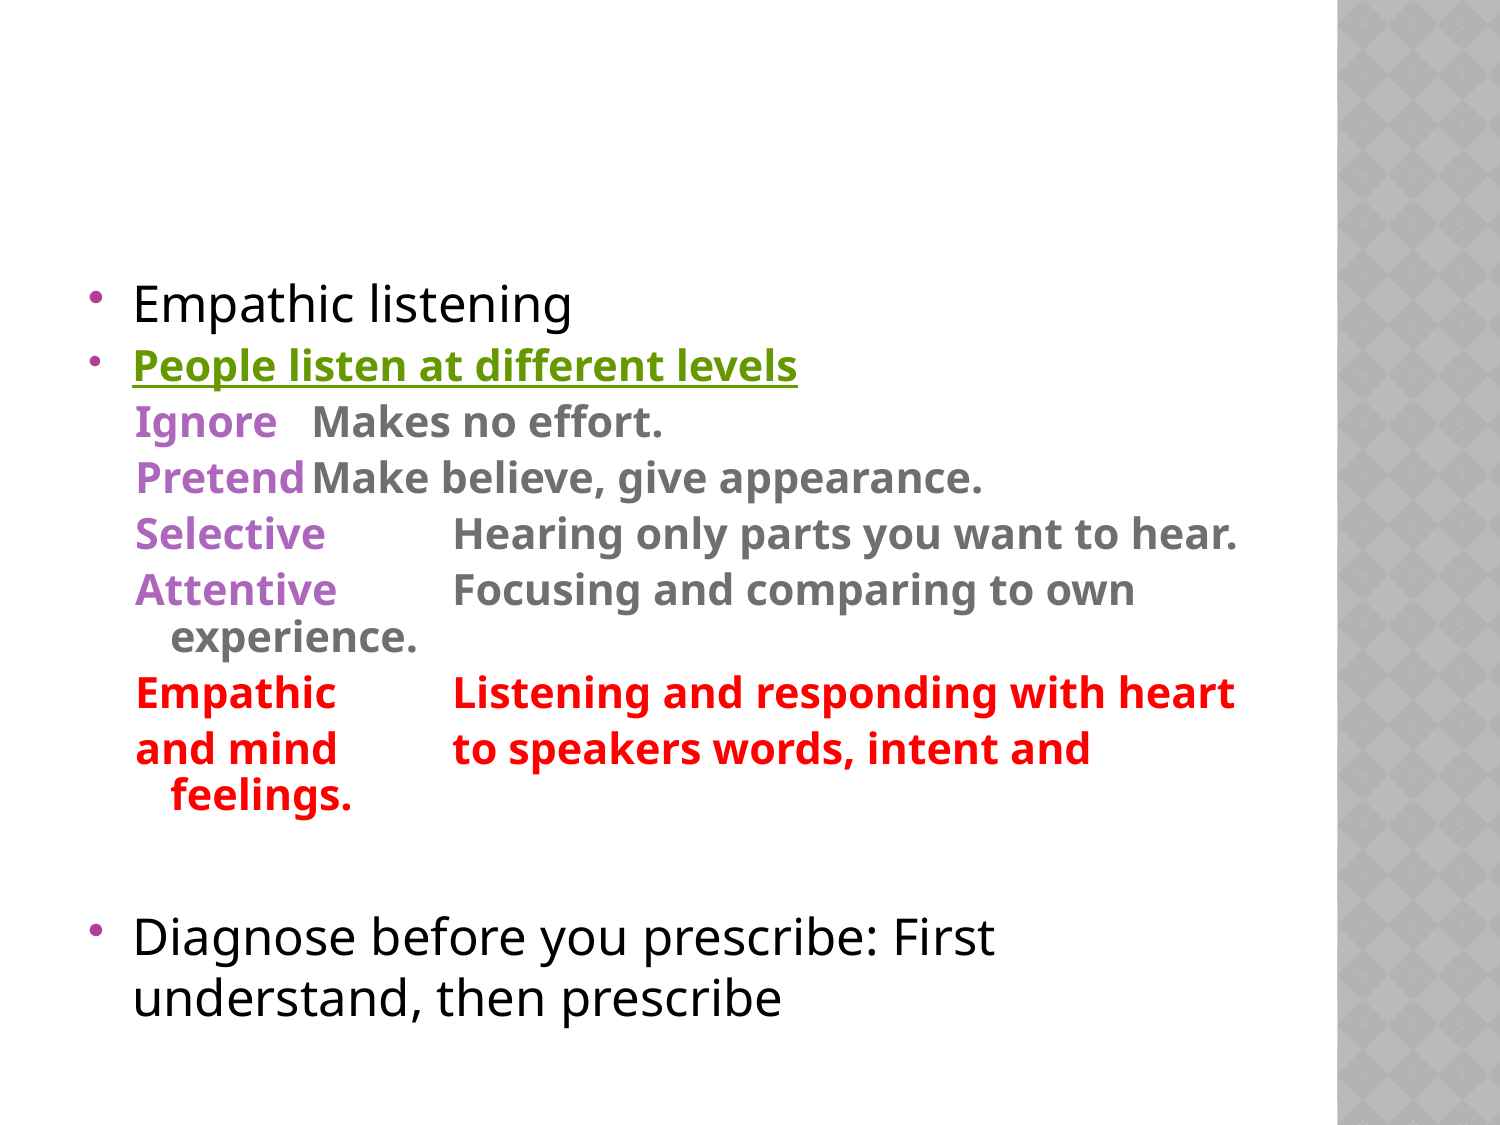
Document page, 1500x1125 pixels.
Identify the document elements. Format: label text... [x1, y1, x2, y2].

list Empathic listening People listen at different levels Ignore Makes no effort. Pretend Make believe, give appearance. Selective Hearing only parts you want to hear. Attentive Focusing and comparing to own experience. Empathic Listening and responding with heart and mind to speakers words, intent and feelings. Diagnose before you prescribe: First understand, then prescribe [75, 264, 1263, 1059]
